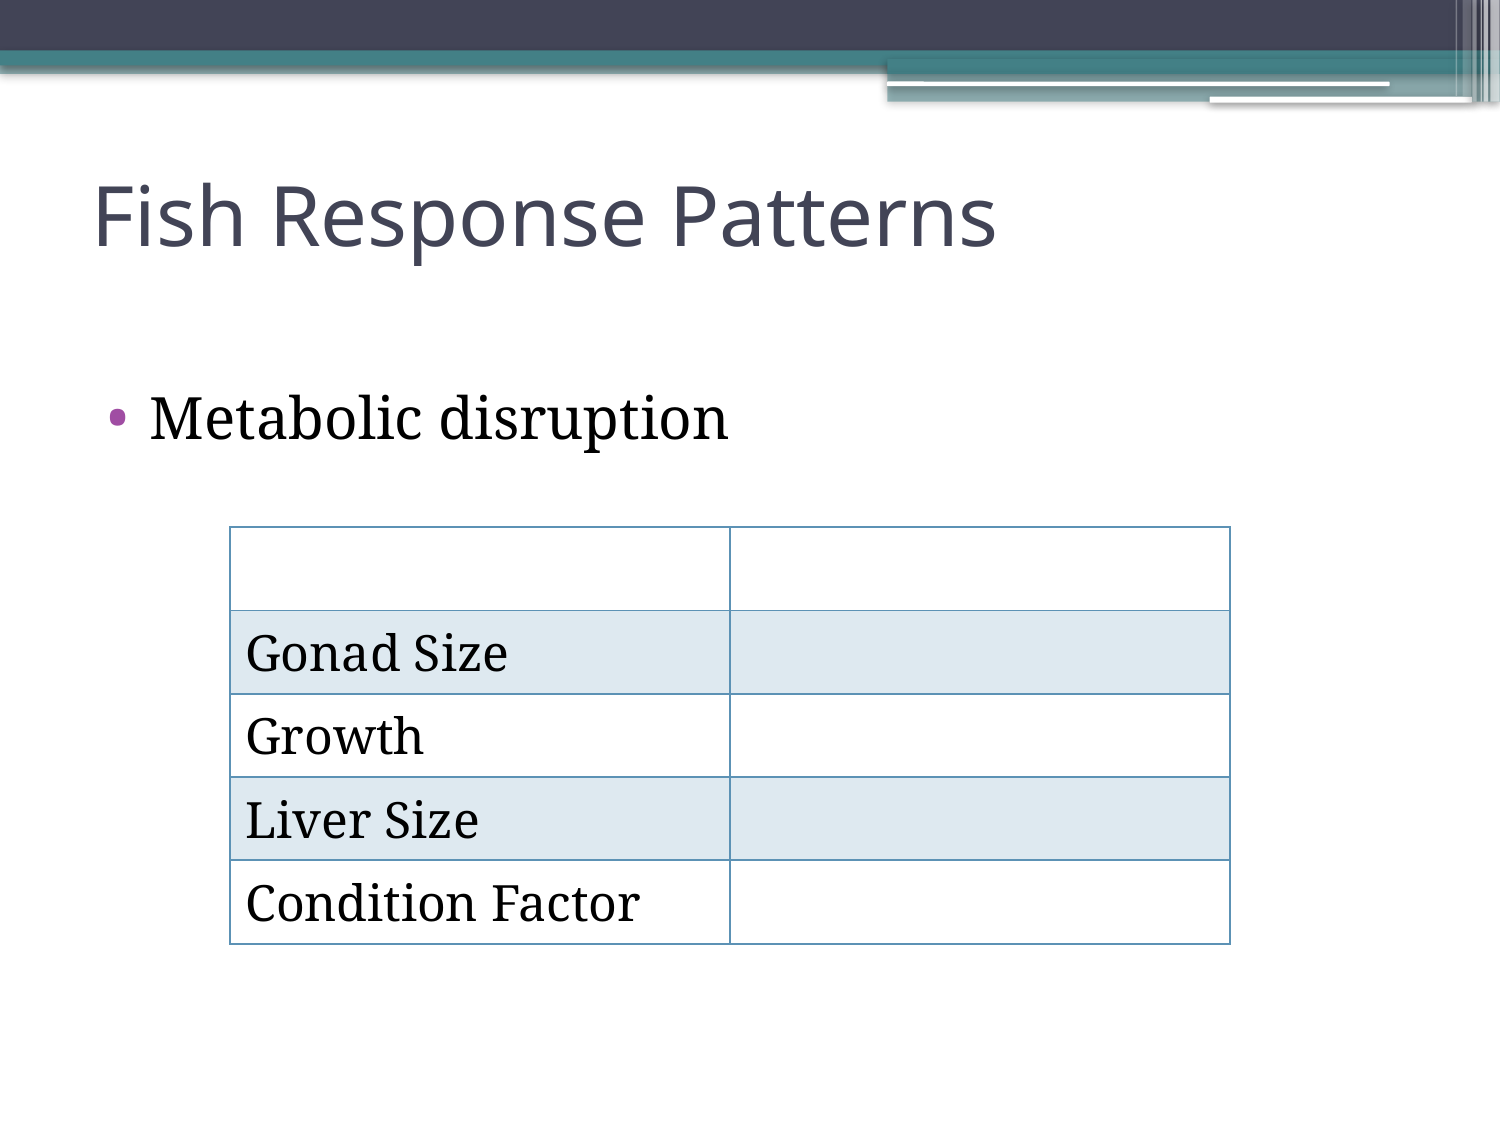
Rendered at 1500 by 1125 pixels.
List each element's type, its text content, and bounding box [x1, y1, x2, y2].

table_cell Liver Size [231, 778, 729, 859]
table_cell Condition Factor [231, 861, 729, 943]
table_cell [731, 778, 1229, 859]
table_cell Growth [231, 695, 729, 776]
list Metabolic disruption [75, 373, 1425, 1079]
table_header [731, 528, 1229, 610]
table_cell Gonad Size [231, 611, 729, 693]
table_header [231, 528, 729, 610]
table_cell [731, 861, 1229, 943]
table_cell [731, 611, 1229, 693]
title Fish Response Patterns [76, 125, 1427, 301]
table_cell [731, 695, 1229, 776]
